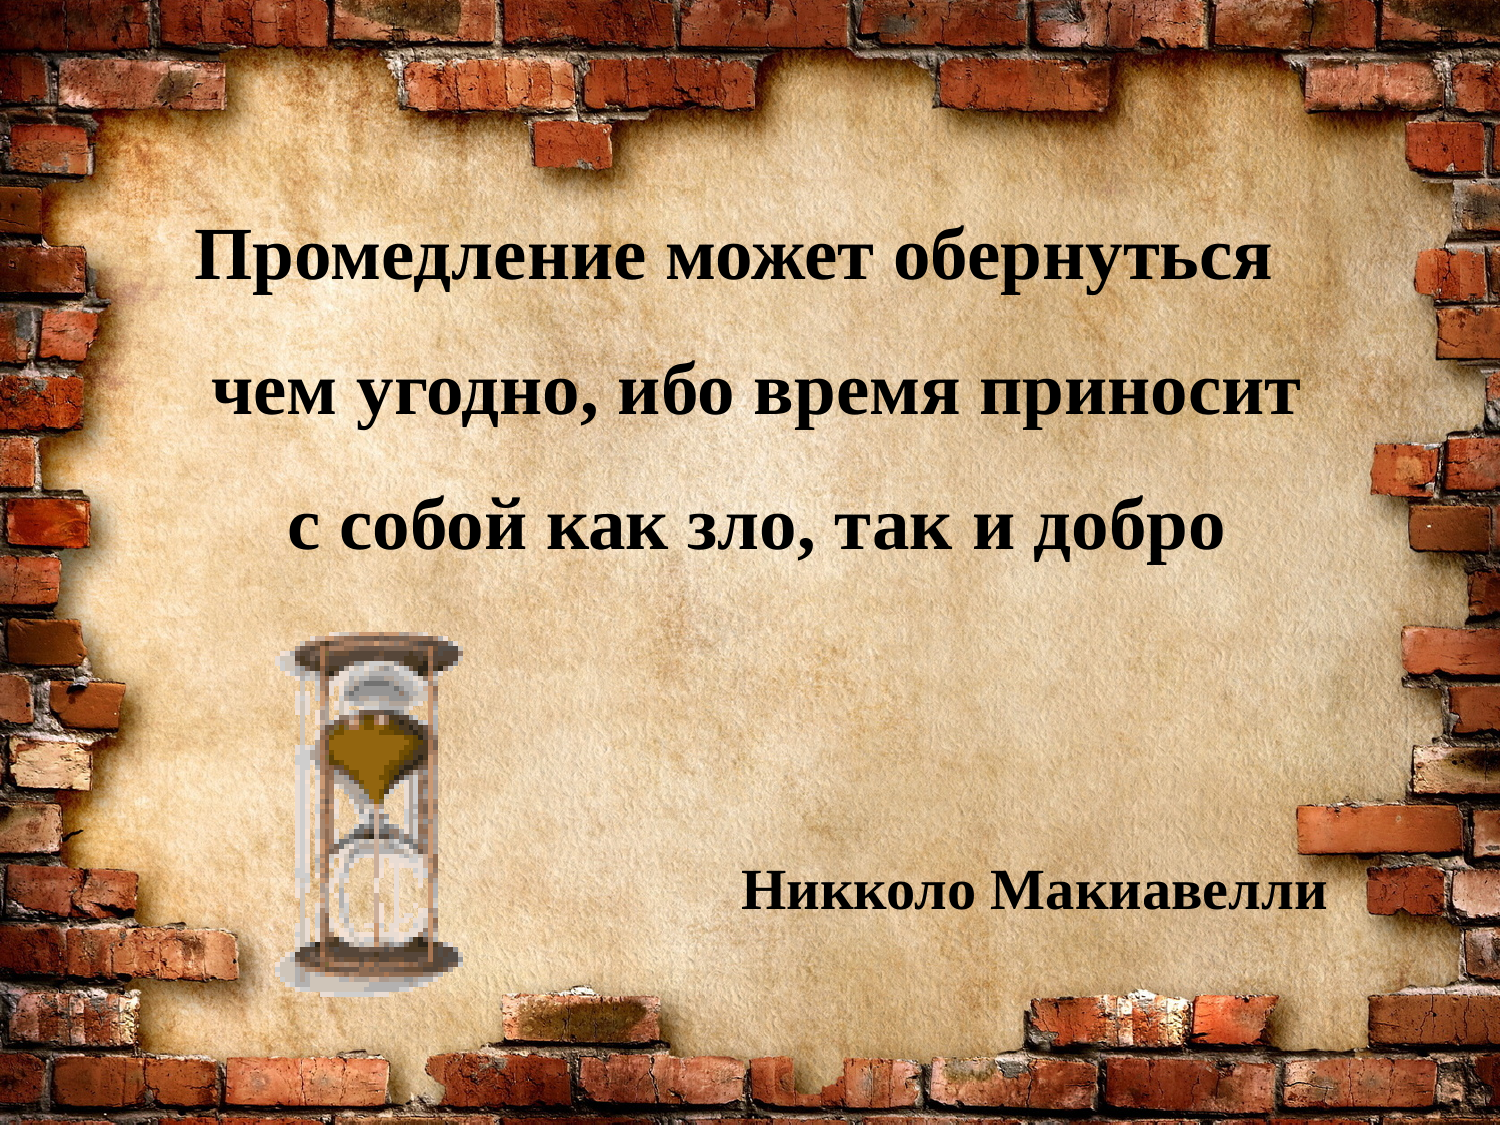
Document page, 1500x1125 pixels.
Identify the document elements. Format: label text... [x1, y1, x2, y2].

picture [0, 0, 1500, 1125]
text_box Никколо Макиавелли [726, 843, 1395, 929]
text_box Промедление может обернуться чем угодно, ибо время приносит с собой как зло, так и добро [128, 152, 1340, 739]
